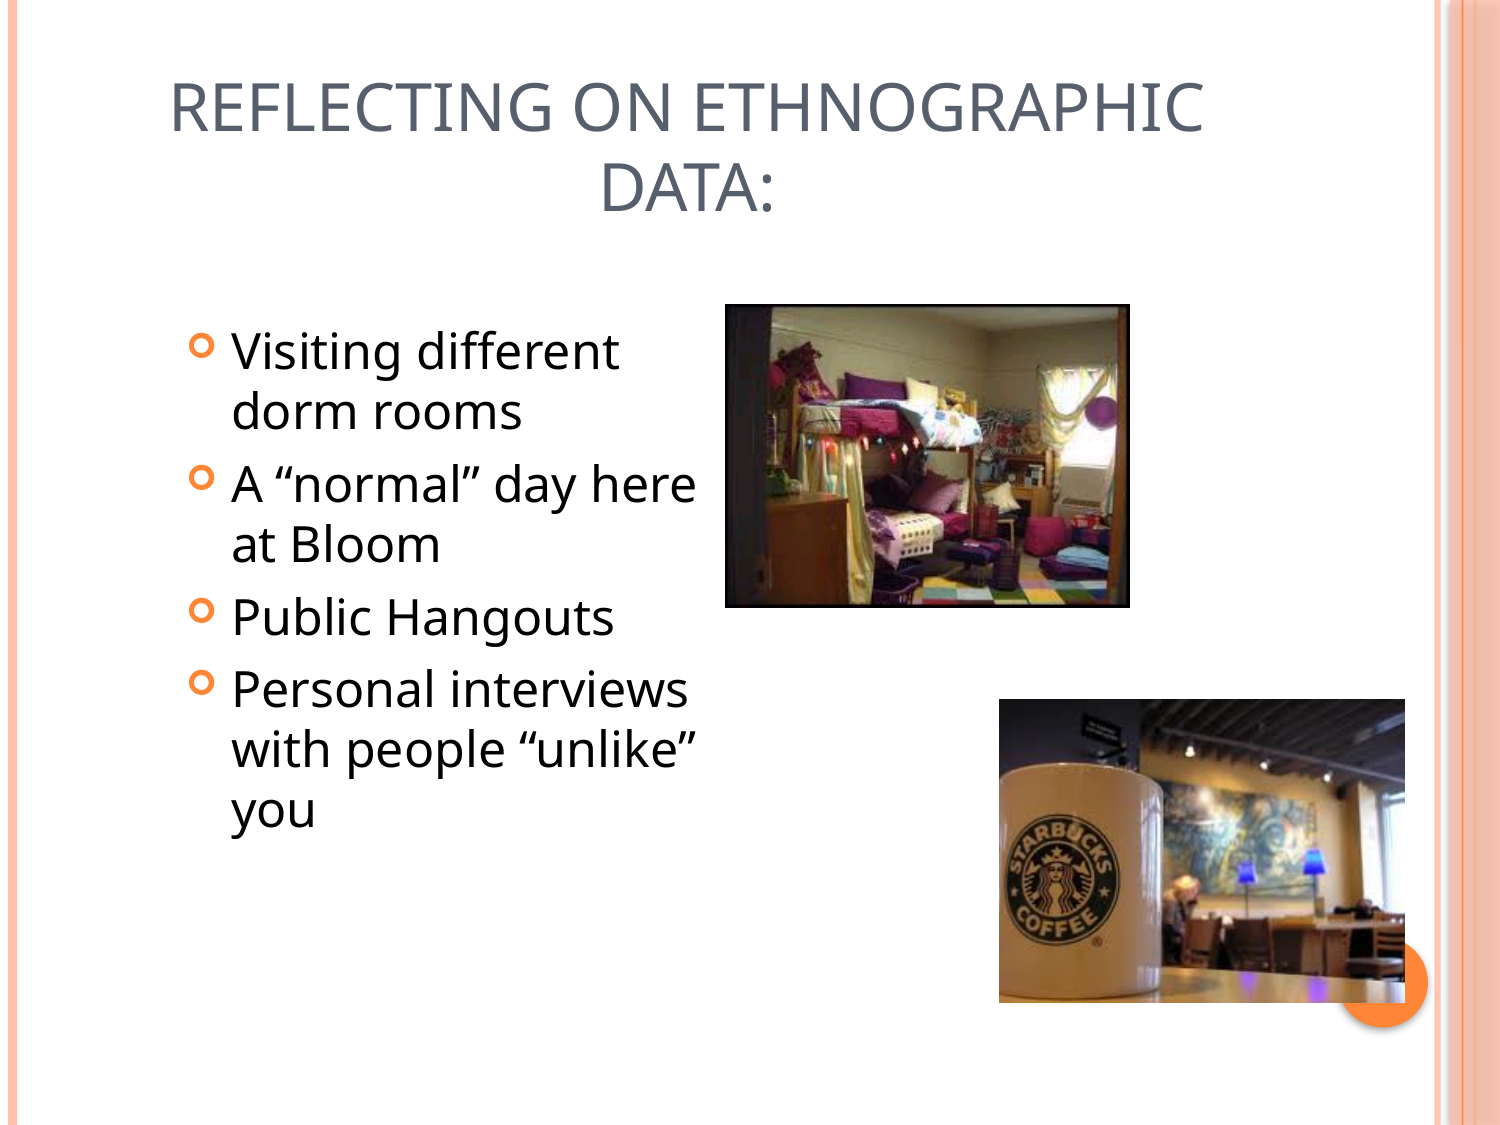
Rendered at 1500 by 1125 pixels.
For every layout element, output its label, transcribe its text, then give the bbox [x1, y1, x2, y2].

picture [999, 699, 1406, 1004]
picture [724, 303, 1131, 609]
list Visiting different dorm rooms A “normal” day here at Bloom Public Hangouts Personal interviews with people “unlike” you [171, 312, 750, 957]
title Reflecting on Ethnographic data: [75, 45, 1300, 233]
